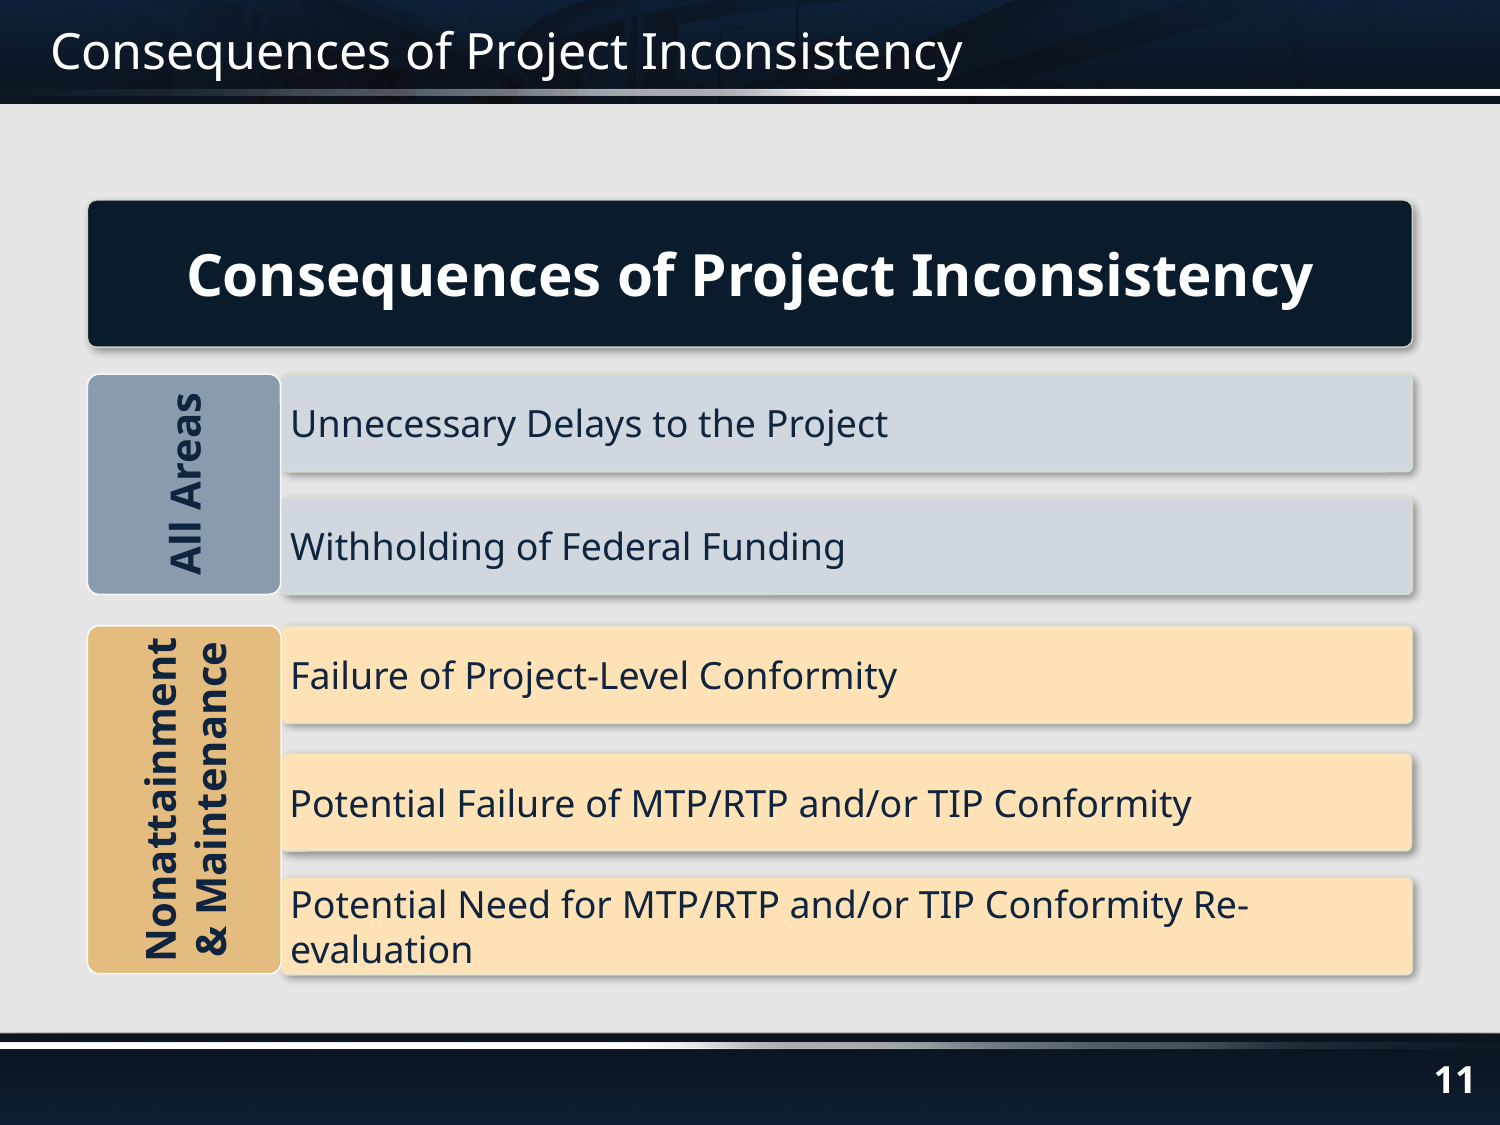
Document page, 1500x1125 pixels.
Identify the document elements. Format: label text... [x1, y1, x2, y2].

title Consequences of Project Inconsistency [50, 12, 1421, 89]
picture [0, 1032, 1500, 1125]
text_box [87, 199, 1413, 976]
picture [0, 0, 1500, 104]
